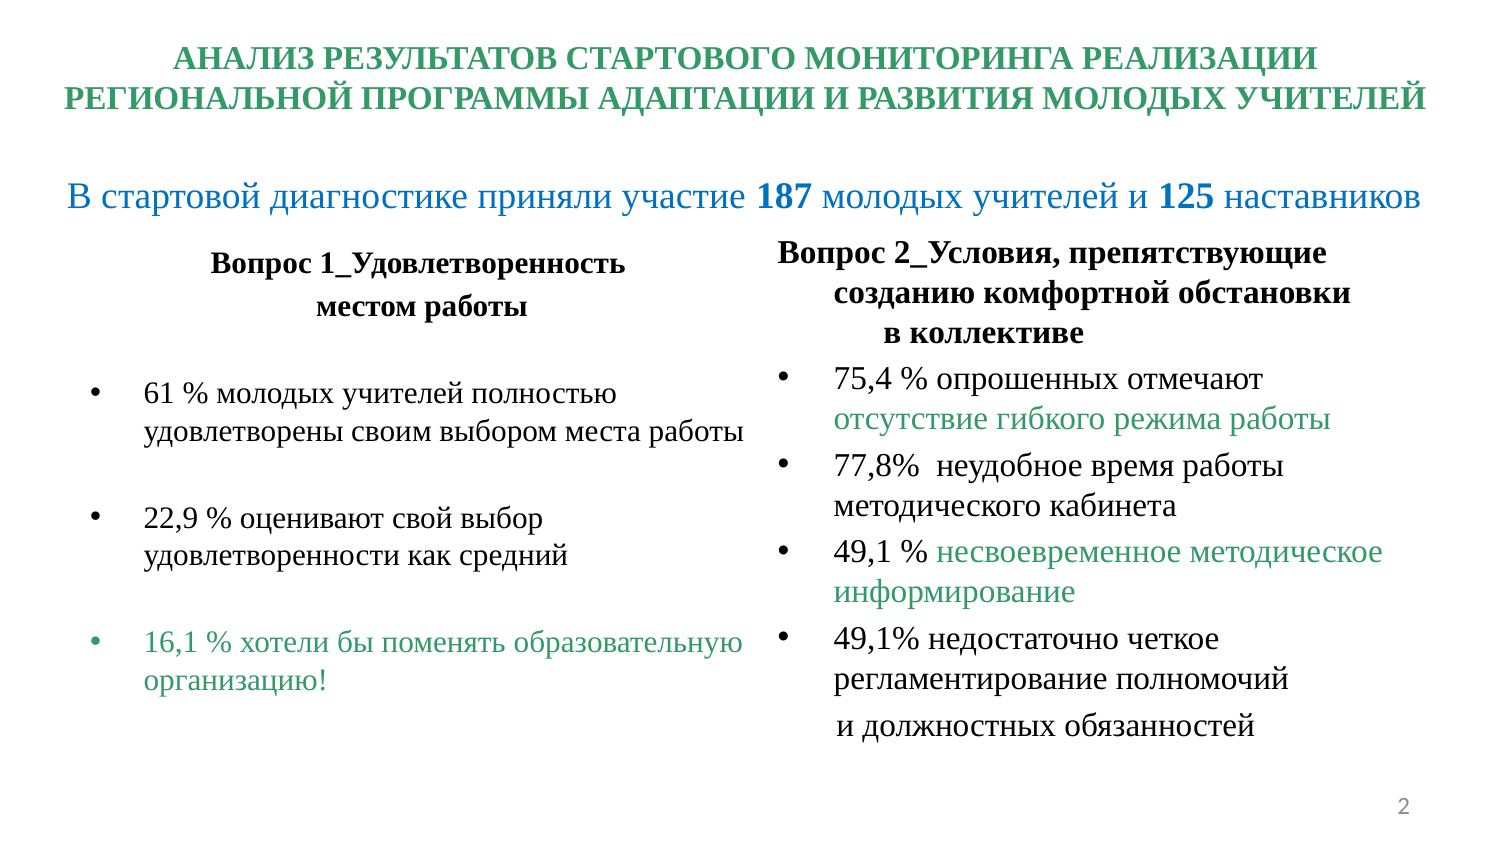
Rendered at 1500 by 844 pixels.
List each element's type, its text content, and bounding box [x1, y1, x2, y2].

list Вопрос 1_Удовлетворенность местом работы 61 % молодых учителей полностью удовлетворены своим выбором места работы 22,9 % оценивают свой выбор удовлетворенности как средний 16,1 % хотели бы поменять образовательную организацию! [75, 234, 762, 739]
slide_number 2 [1074, 782, 1425, 827]
list Вопрос 2_Условия, препятствующие созданию комфортной обстановки в коллективе 75,4 % опрошенных отмечают отсутствие гибкого режима работы 77,8% неудобное время работы методического кабинета 49,1 % несвоевременное методическое информирование 49,1% недостаточно четкое регламентирование полномочий и должностных обязанностей [762, 224, 1425, 774]
text_box В стартовой диагностике приняли участие 187 молодых учителей и 125 наставников [35, 163, 1454, 224]
title АНАЛИЗ РЕЗУЛЬТАТОВ СТАРТОВОГО МОНИТОРИНГА РЕАЛИЗАЦИИ РЕГИОНАЛЬНОЙ ПРОГРАММЫ АДАПТАЦИИ И РАЗВИТИЯ МОЛОДЫХ УЧИТЕЛЕЙ [0, 0, 1500, 153]
